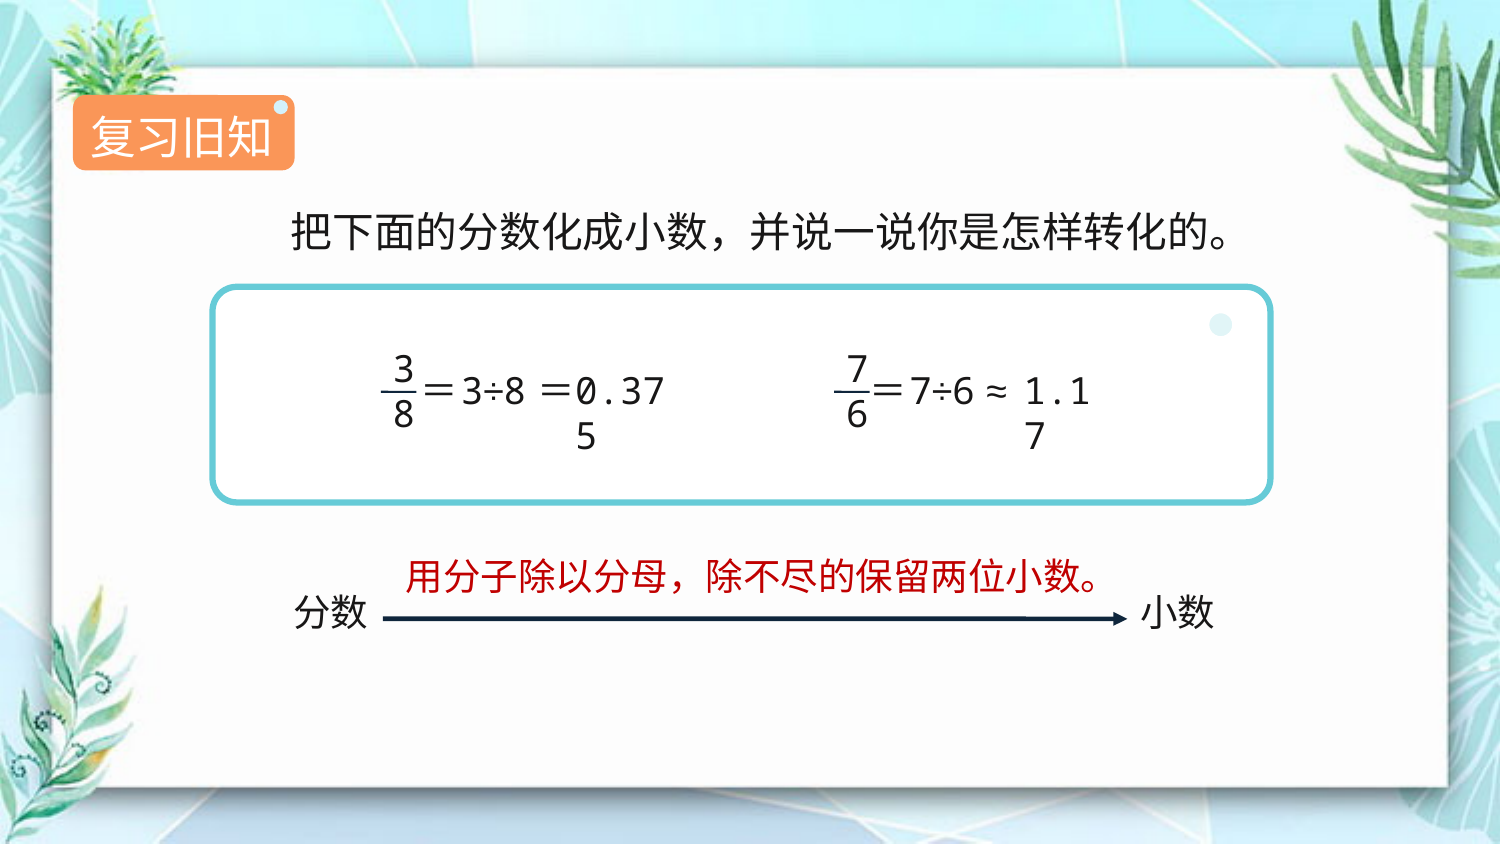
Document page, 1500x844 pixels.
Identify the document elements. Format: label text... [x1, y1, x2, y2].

text_box [382, 612, 1128, 626]
text_box 把下面的分数化成小数，并说一说你是怎样转化的。 [256, 198, 1244, 264]
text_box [831, 337, 873, 444]
picture [0, 0, 1500, 844]
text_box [377, 337, 420, 444]
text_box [212, 286, 1271, 503]
text_box 分数 [278, 581, 392, 642]
text_box 小数 [1125, 581, 1232, 642]
text_box 用分子除以分母，除不尽的保留两位小数。 [391, 545, 1101, 605]
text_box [72, 94, 316, 171]
